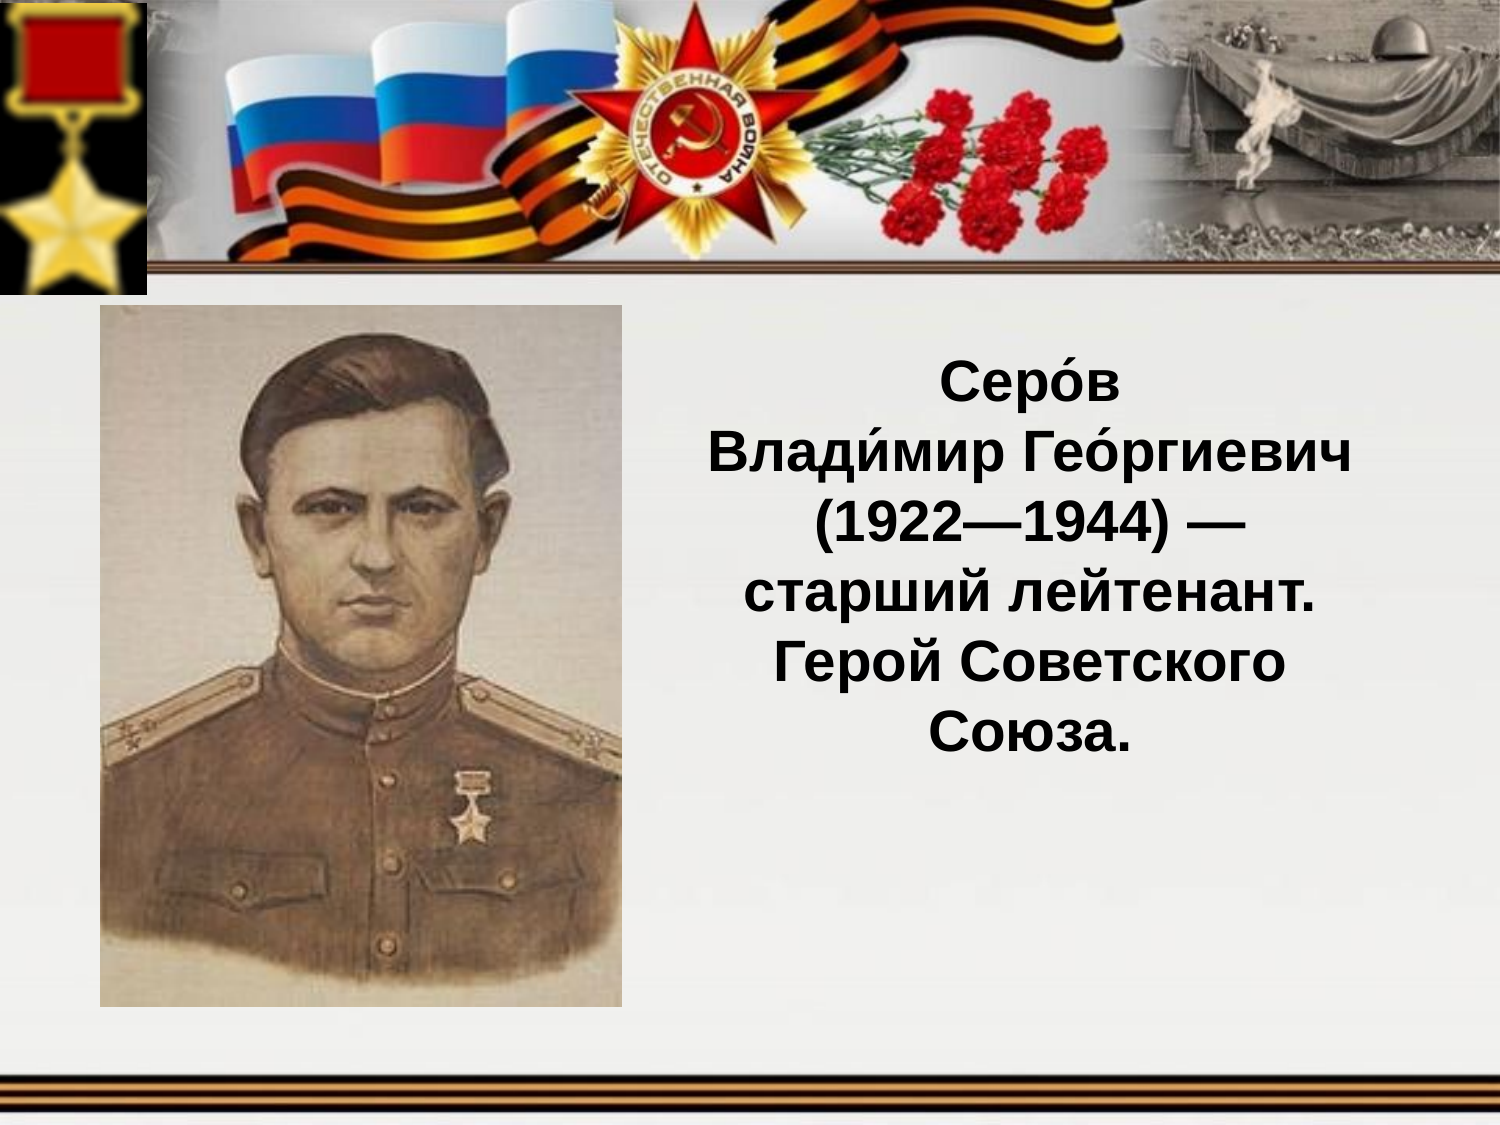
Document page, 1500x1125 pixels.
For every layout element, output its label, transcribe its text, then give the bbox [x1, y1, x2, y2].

text_box Серо́в Влади́мир Гео́ргиевич (1922—1944) — старший лейтенант. Герой Советского Союза. [655, 125, 1406, 771]
picture [0, 0, 1500, 1125]
